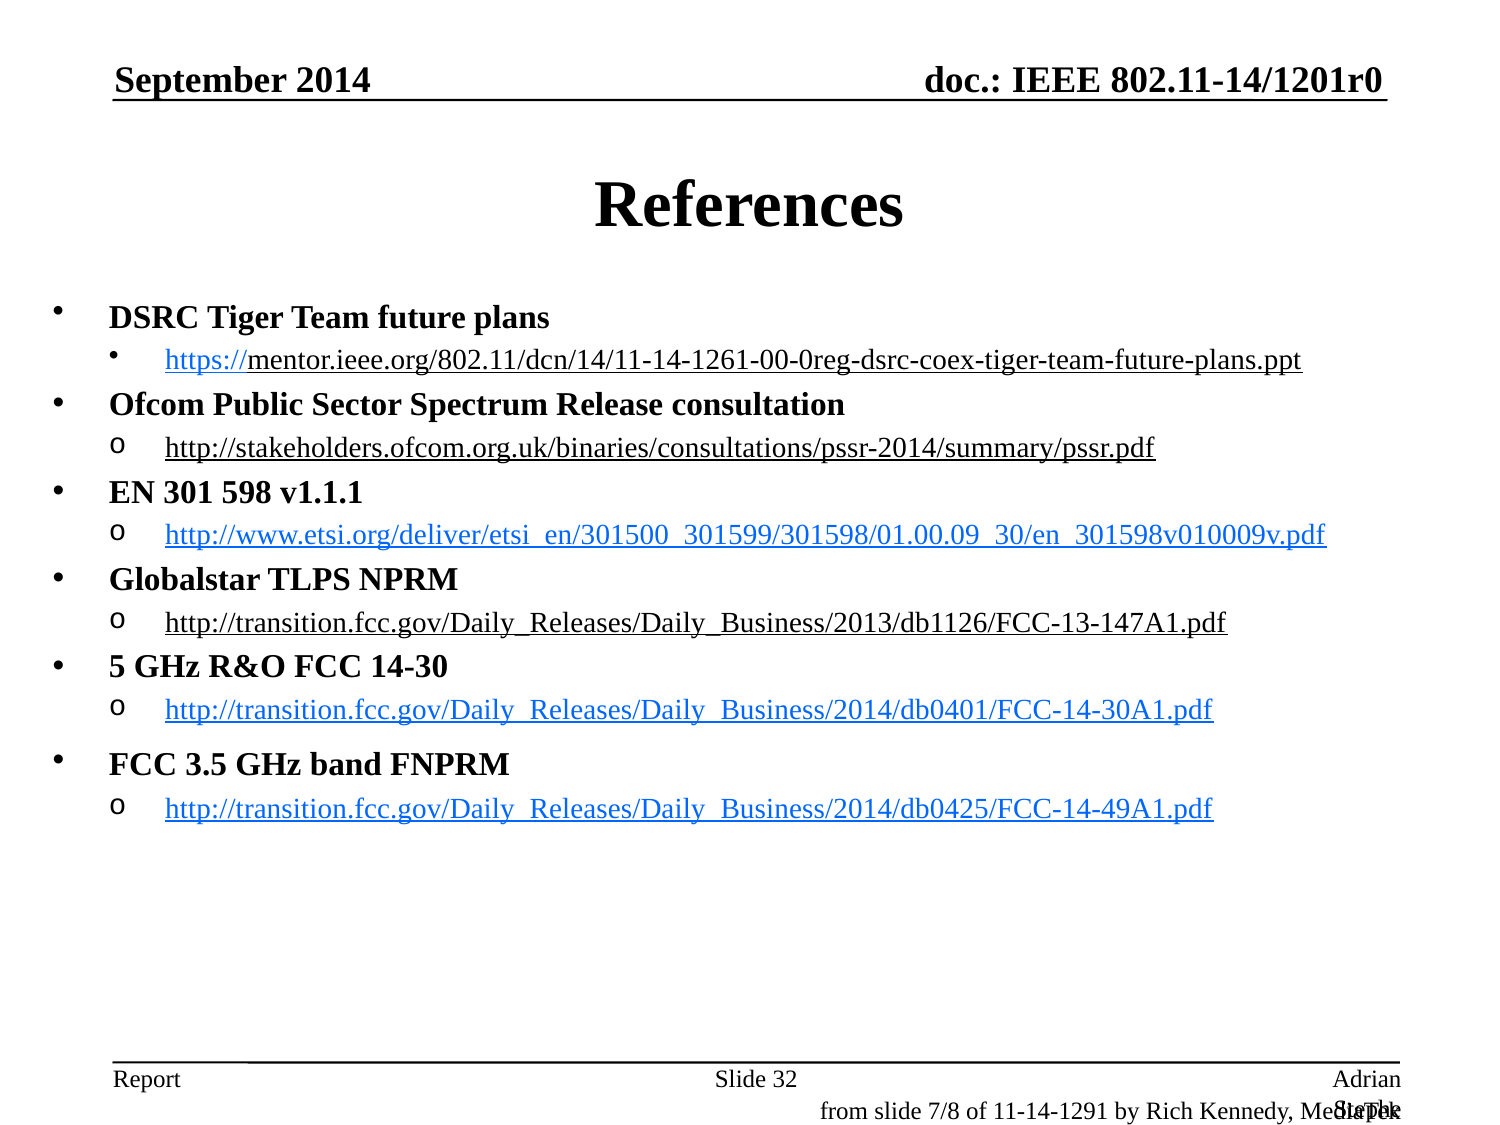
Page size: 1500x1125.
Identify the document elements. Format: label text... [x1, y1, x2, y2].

list DSRC Tiger Team future plans https://mentor.ieee.org/802.11/dcn/14/11-14-1261-00-0reg-dsrc-coex-tiger-team-future-plans.ppt Ofcom Public Sector Spectrum Release consultation http://stakeholders.ofcom.org.uk/binaries/consultations/pssr-2014/summary/pssr.pdf EN 301 598 v1.1.1 http://www.etsi.org/deliver/etsi_en/301500_301599/301598/01.00.09_30/en_301598v010009v.pdf Globalstar TLPS NPRM http://transition.fcc.gov/Daily_Releases/Daily_Business/2013/db1126/FCC-13-147A1.pdf 5 GHz R&O FCC 14-30 http://transition.fcc.gov/Daily_Releases/Daily_Business/2014/db0401/FCC-14-30A1.pdf FCC 3.5 GHz band FNPRM http://transition.fcc.gov/Daily_Releases/Daily_Business/2014/db0425/FCC-14-49A1.pdf [37, 287, 1448, 1066]
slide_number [114, 54, 374, 101]
title References [112, 112, 1388, 287]
slide_number Slide 32 [712, 1061, 800, 1087]
text_box from slide 7/8 of 11-14-1291 by Rich Kennedy, MediaTek [343, 1087, 1417, 1125]
footer Adrian Stephens, Intel Corporation [1324, 1061, 1402, 1087]
